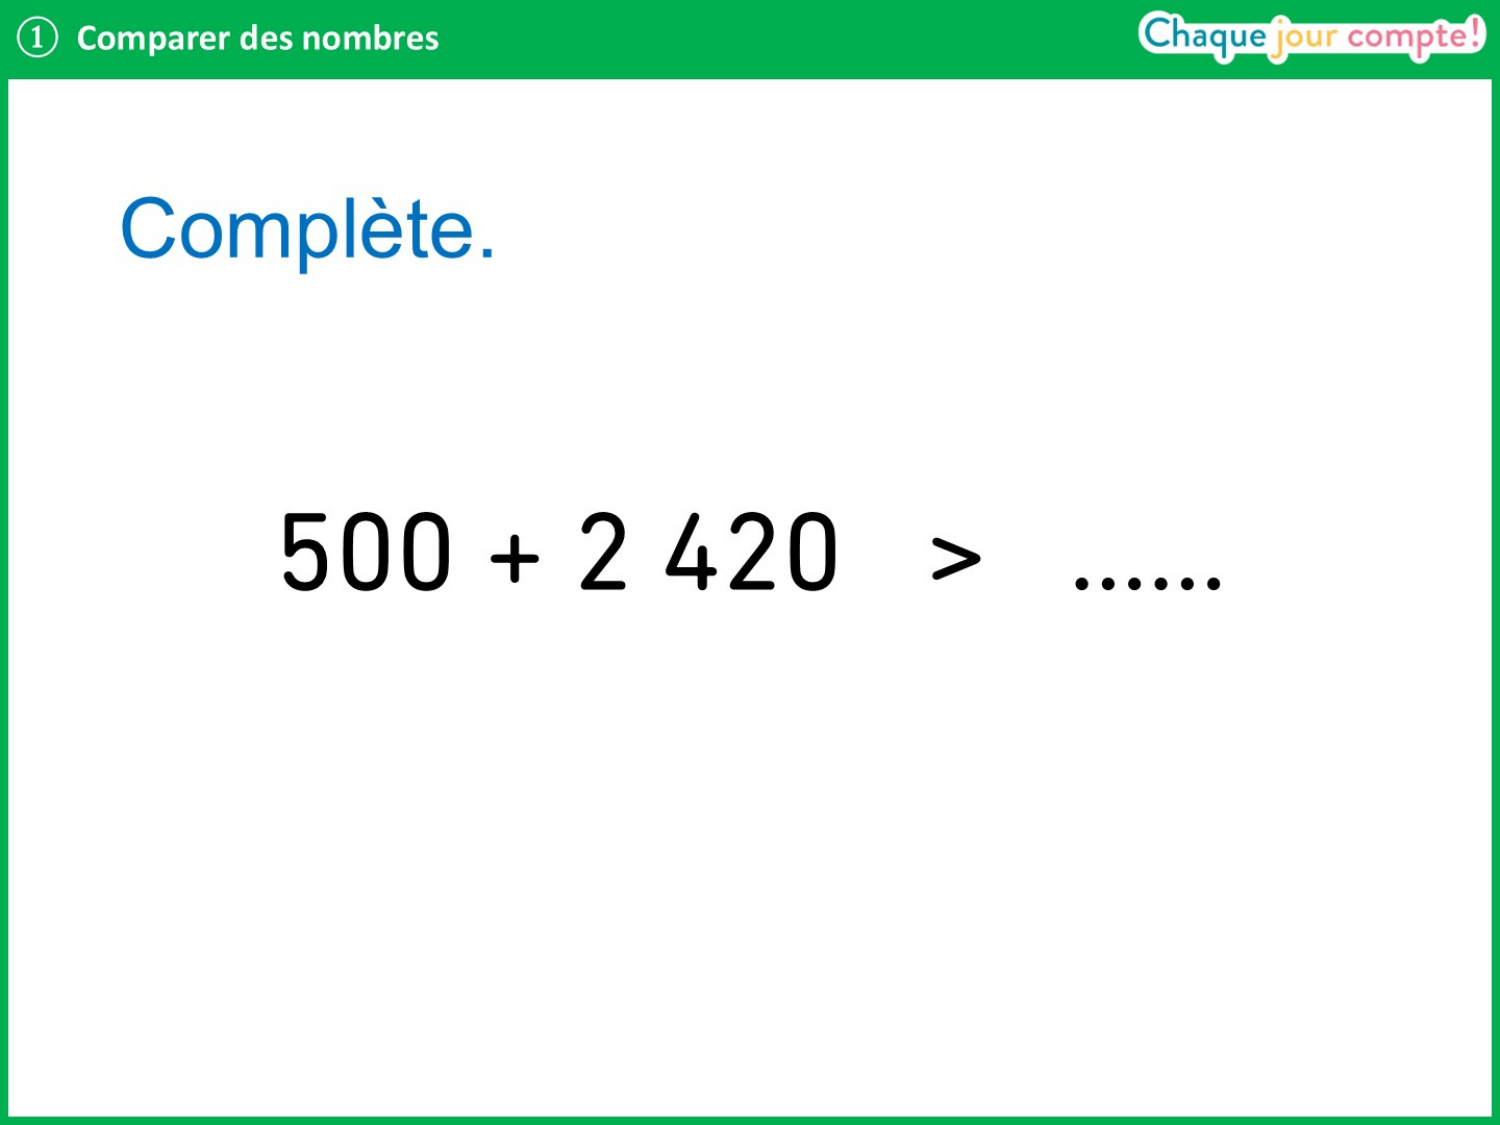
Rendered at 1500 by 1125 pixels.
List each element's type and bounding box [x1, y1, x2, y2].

list [0, 0, 1500, 1125]
